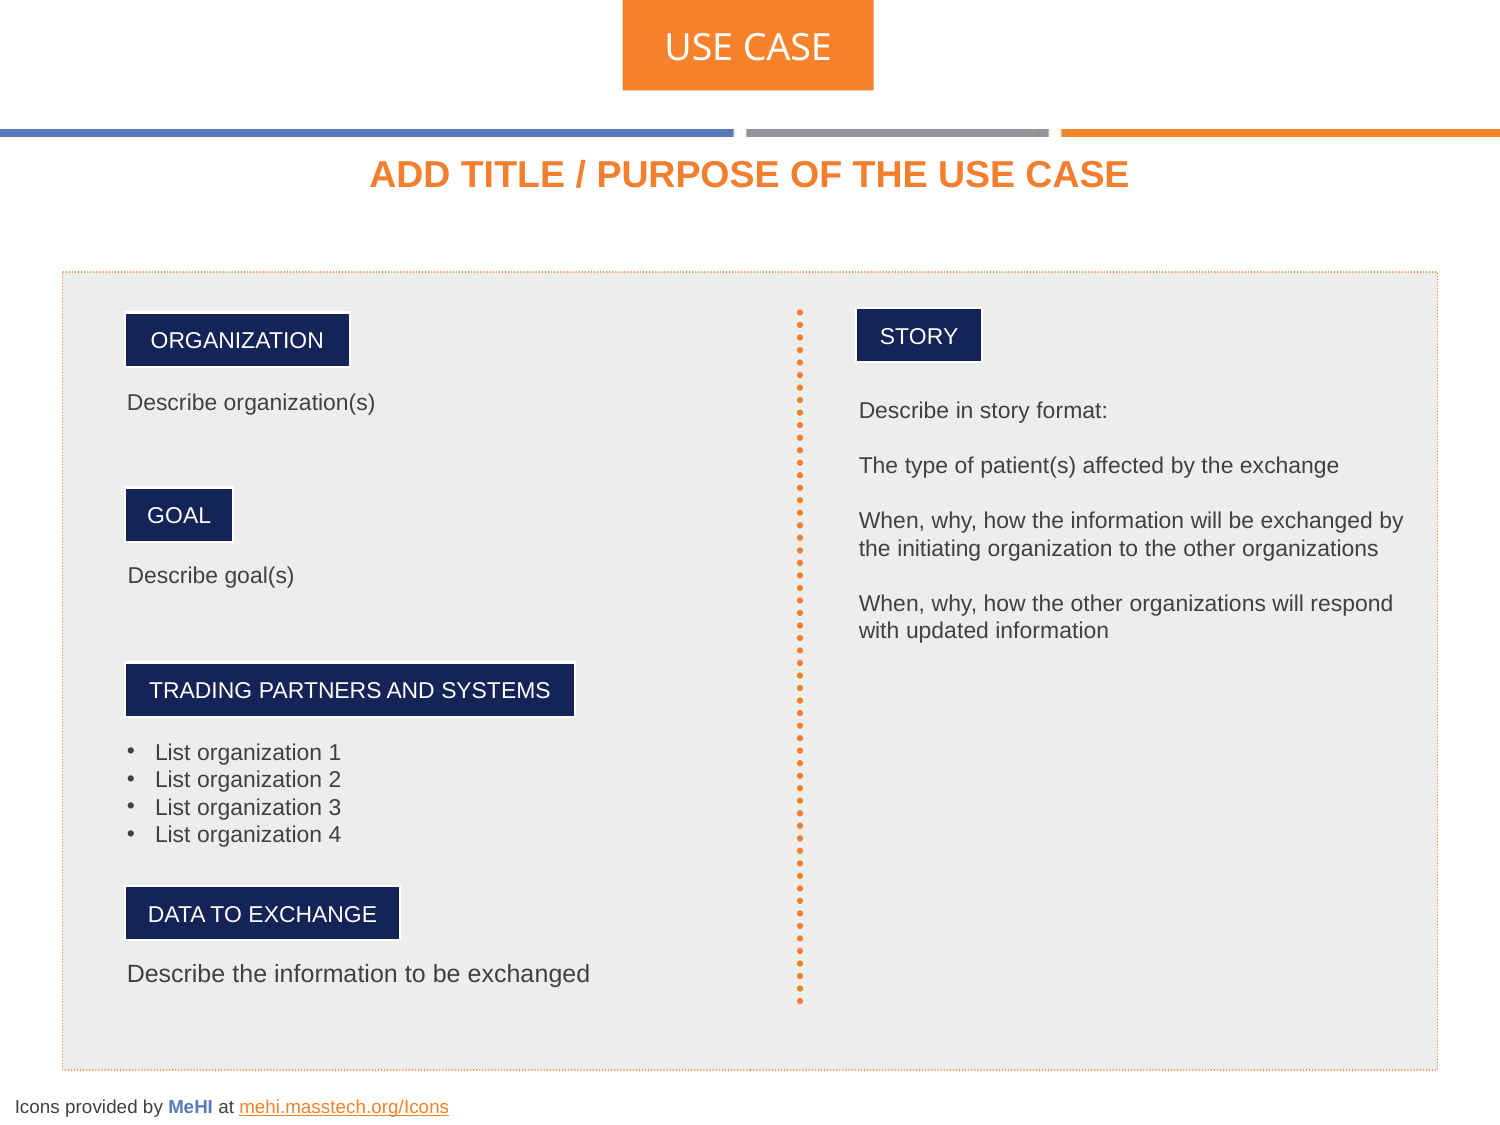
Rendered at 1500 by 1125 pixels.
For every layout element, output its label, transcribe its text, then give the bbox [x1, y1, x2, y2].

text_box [124, 487, 765, 590]
text_box ADD TITLE / PURPOSE OF THE USE CASE [0, 145, 1500, 203]
text_box Icons provided by MeHI at mehi.masstech.org/Icons [0, 1087, 477, 1125]
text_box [124, 312, 765, 416]
text_box USE CASE [622, 0, 874, 91]
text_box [855, 308, 1418, 702]
picture [0, 129, 1500, 138]
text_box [124, 662, 765, 877]
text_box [124, 885, 765, 989]
text_box [62, 271, 1438, 1070]
